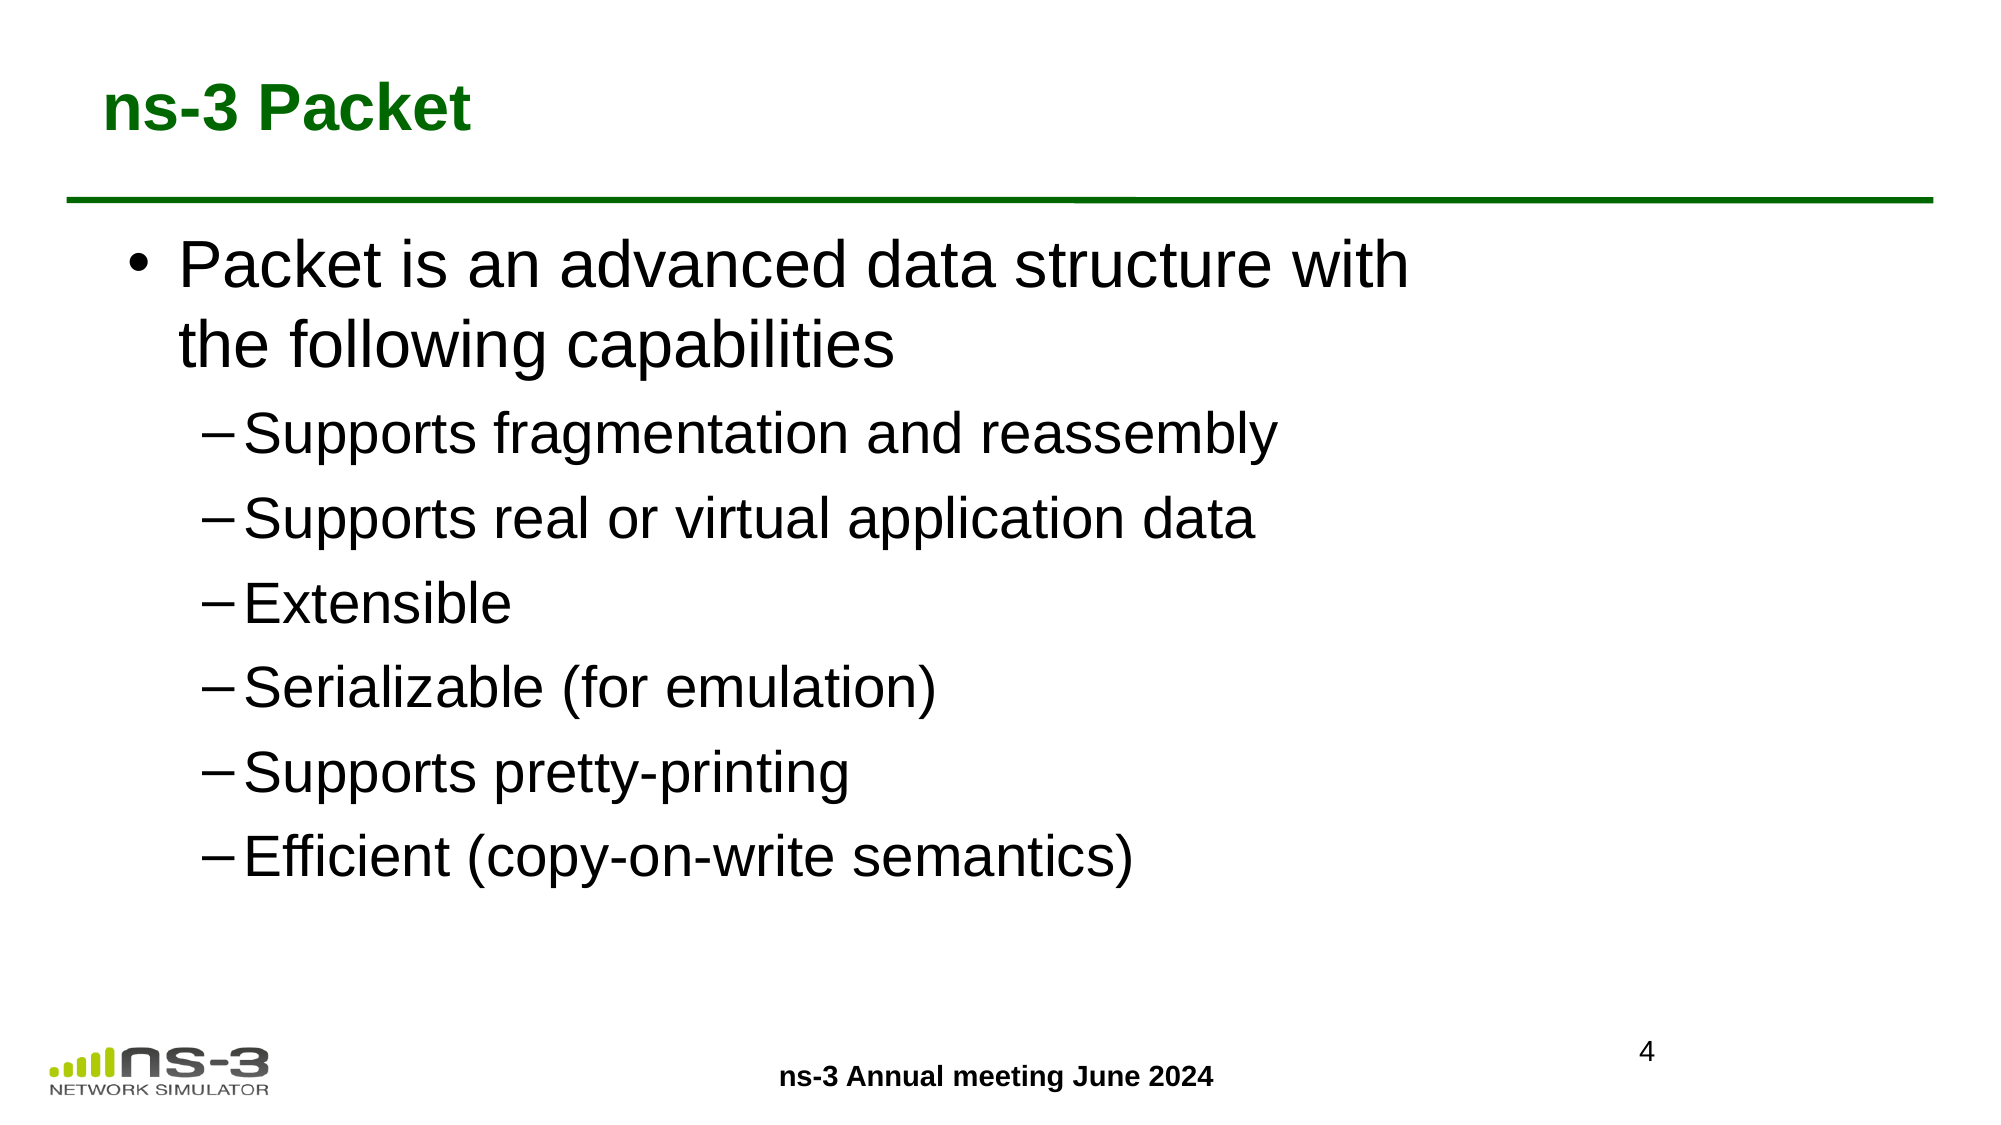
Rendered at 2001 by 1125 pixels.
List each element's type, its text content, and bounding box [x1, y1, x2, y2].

list Packet is an advanced data structure with the following capabilities Supports fragmentation and reassembly Supports real or virtual application data Extensible Serializable (for emulation) Supports pretty-printing Efficient (copy-on-write semantics) [112, 213, 1459, 1014]
slide_number 4 [1324, 1024, 1671, 1101]
footer ns-3 Annual meeting June 2024 [683, 1049, 1310, 1125]
title ns-3 Packet [87, 32, 1434, 175]
picture [33, 1017, 284, 1125]
